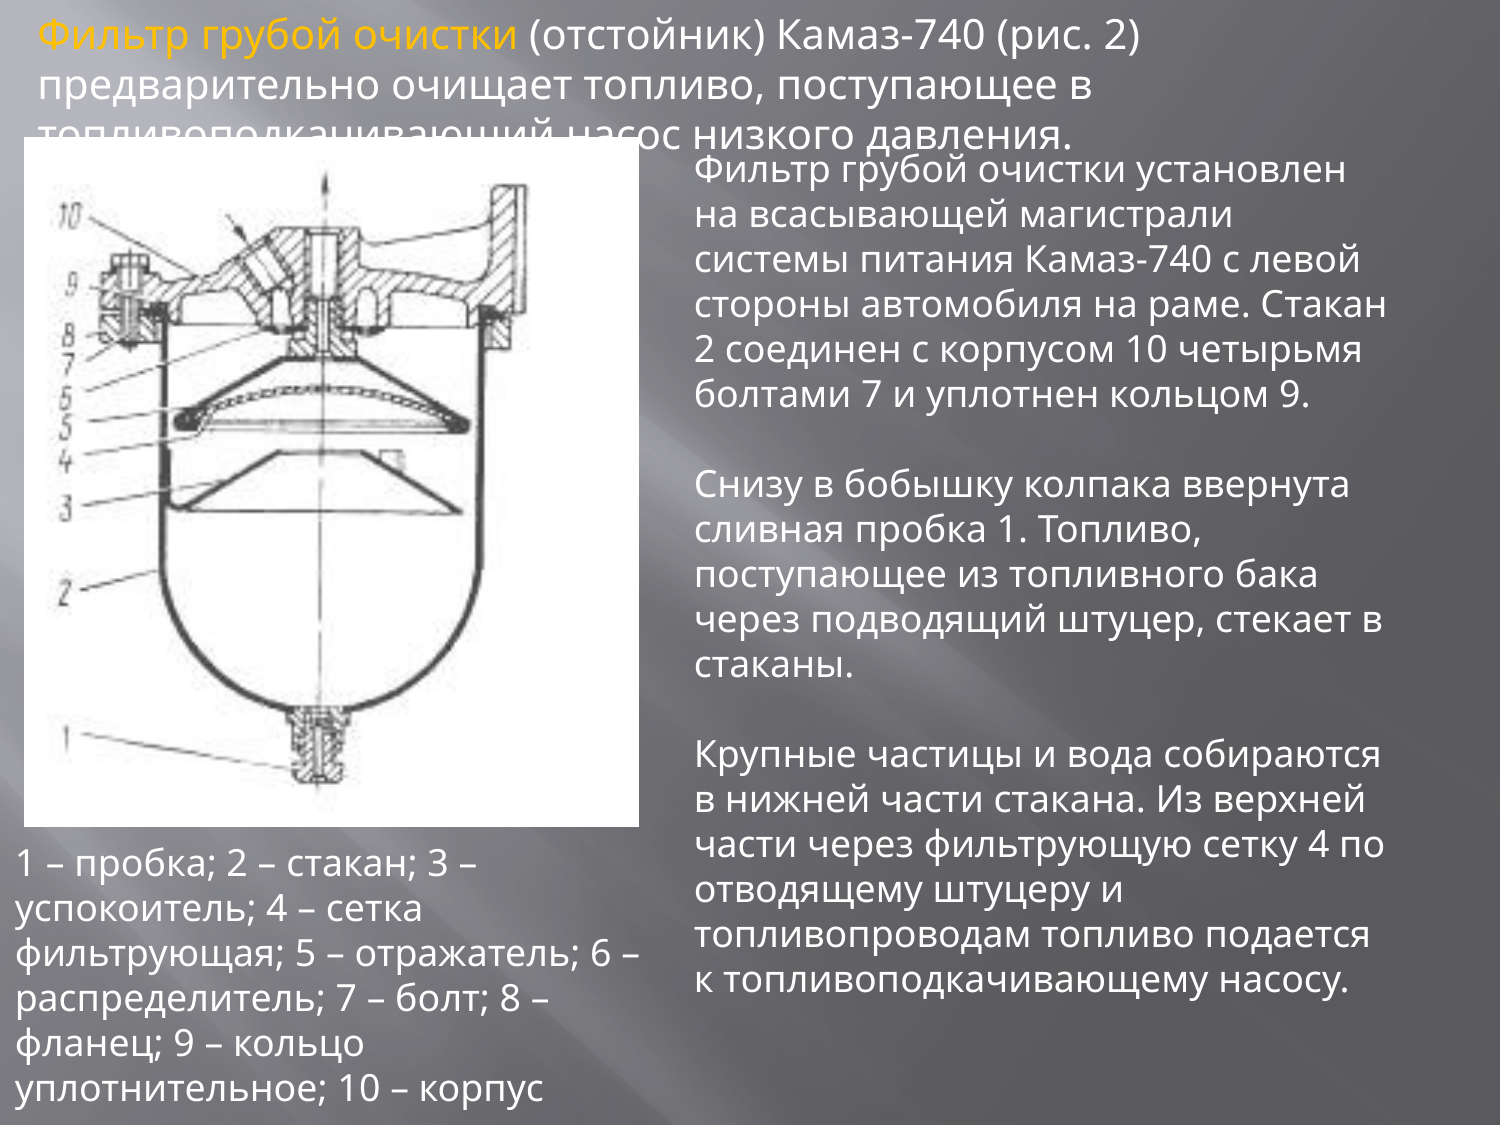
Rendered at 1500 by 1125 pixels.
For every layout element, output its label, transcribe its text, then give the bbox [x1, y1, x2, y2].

text_box 1 – пробка; 2 – стакан; 3 – успокоитель; 4 – сетка фильтрующая; 5 – отражатель; 6 – распределитель; 7 – болт; 8 – фланец; 9 – кольцо уплотнительное; 10 – корпус [0, 832, 680, 1117]
picture [24, 136, 639, 827]
text_box Фильтр грубой очистки установлен на всасывающей магистрали системы питания Камаз-740 с левой стороны автомобиля на раме. Стакан 2 соединен с корпусом 10 четырьмя болтами 7 и уплотнен кольцом 9. Снизу в бобышку колпака ввернута сливная пробка 1. Топливо, поступающее из топливного бака через подводящий штуцер, стекает в стаканы. Крупные частицы и вода собираются в нижней части стакана. Из верхней части через фильтрующую сетку 4 по отводящему штуцеру и топливопроводам топливо подается к топливоподкачивающему насосу. [679, 137, 1406, 1007]
list Фильтр грубой очистки (отстойник) Камаз-740 (рис. 2) предварительно очищает топливо, поступающее в топливоподкачивающий насос низкого давления. [0, 0, 1500, 1125]
